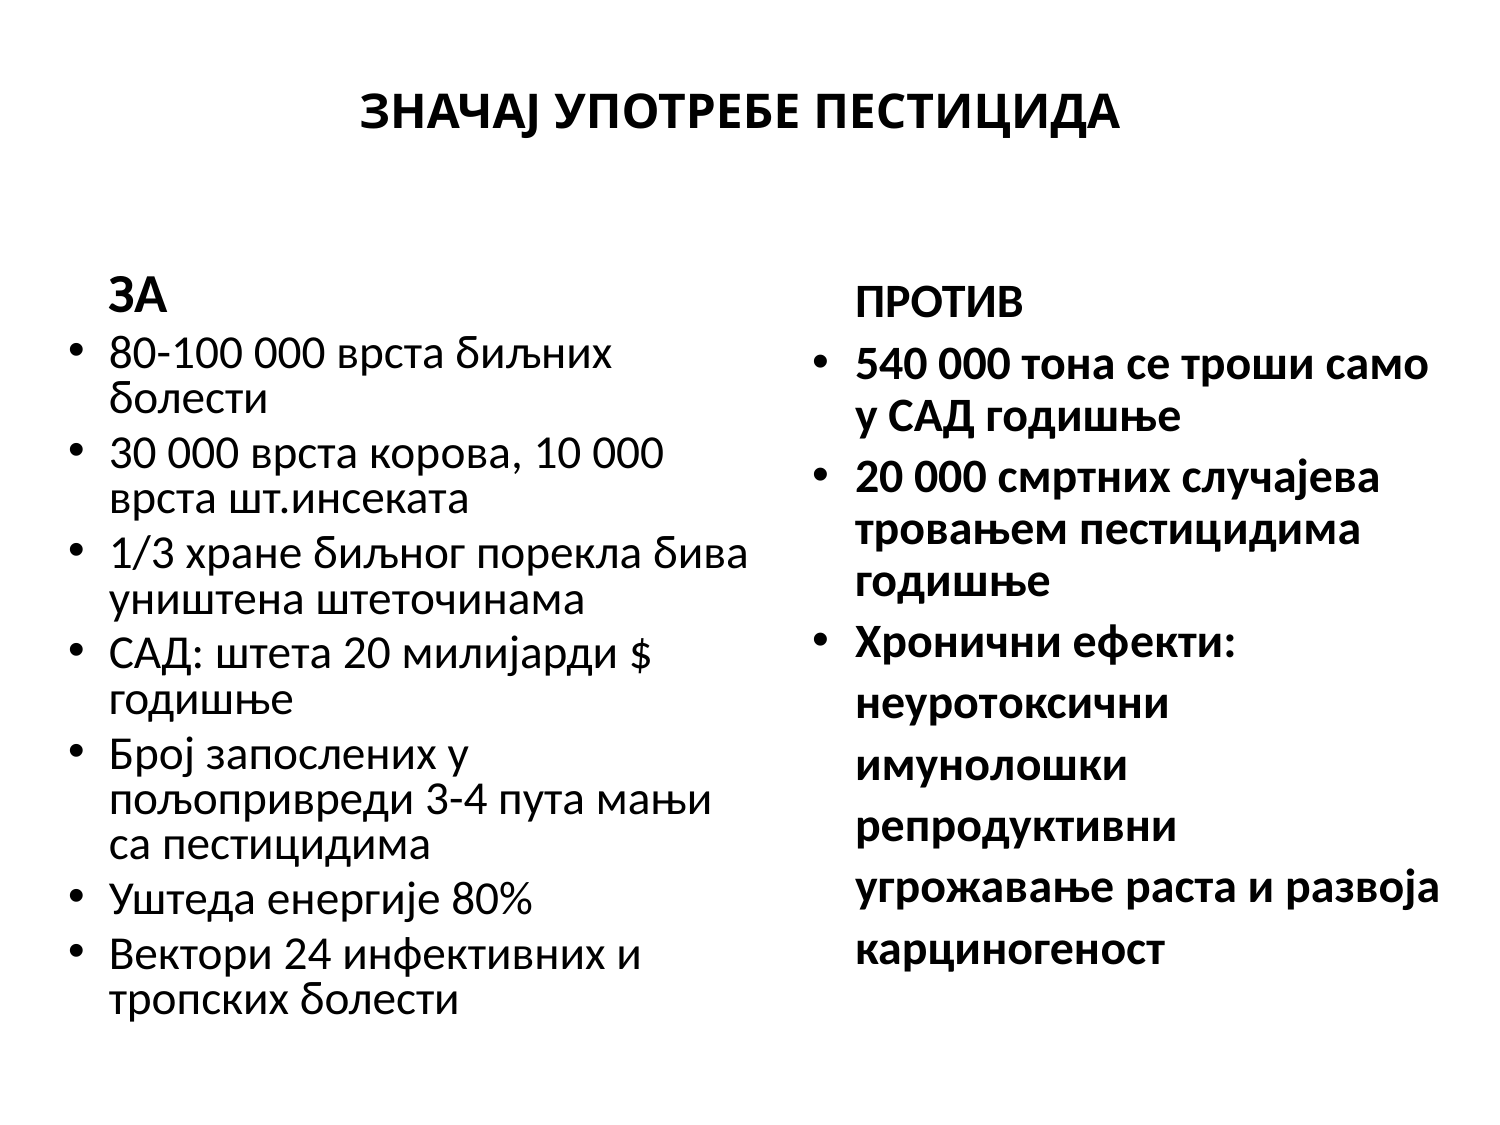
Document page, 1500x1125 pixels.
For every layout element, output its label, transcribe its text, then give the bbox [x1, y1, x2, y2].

list ПРОТИВ 540 000 тона се троши само у САД годишње 20 000 смртних случајева тровањем пестицидима годишње Хронични ефекти: неуротоксични имунолошки репродуктивни угрожавање раста и развоја карциногеност [797, 267, 1460, 1011]
title ЗНАЧАЈ УПОТРЕБЕ ПЕСТИЦИДА [64, 66, 1415, 139]
list ЗА 80-100 000 врста биљних болести 30 000 врста корова, 10 000 врста шт.инсеката 1/3 хране биљног порекла бива уништена штеточинама САД: штета 20 милијарди $ годишње Број запослених у пољопривреди 3-4 пута мањи са пестицидима Уштеда енергије 80% Вектори 24 инфективних и тропских болести [53, 262, 774, 1035]
